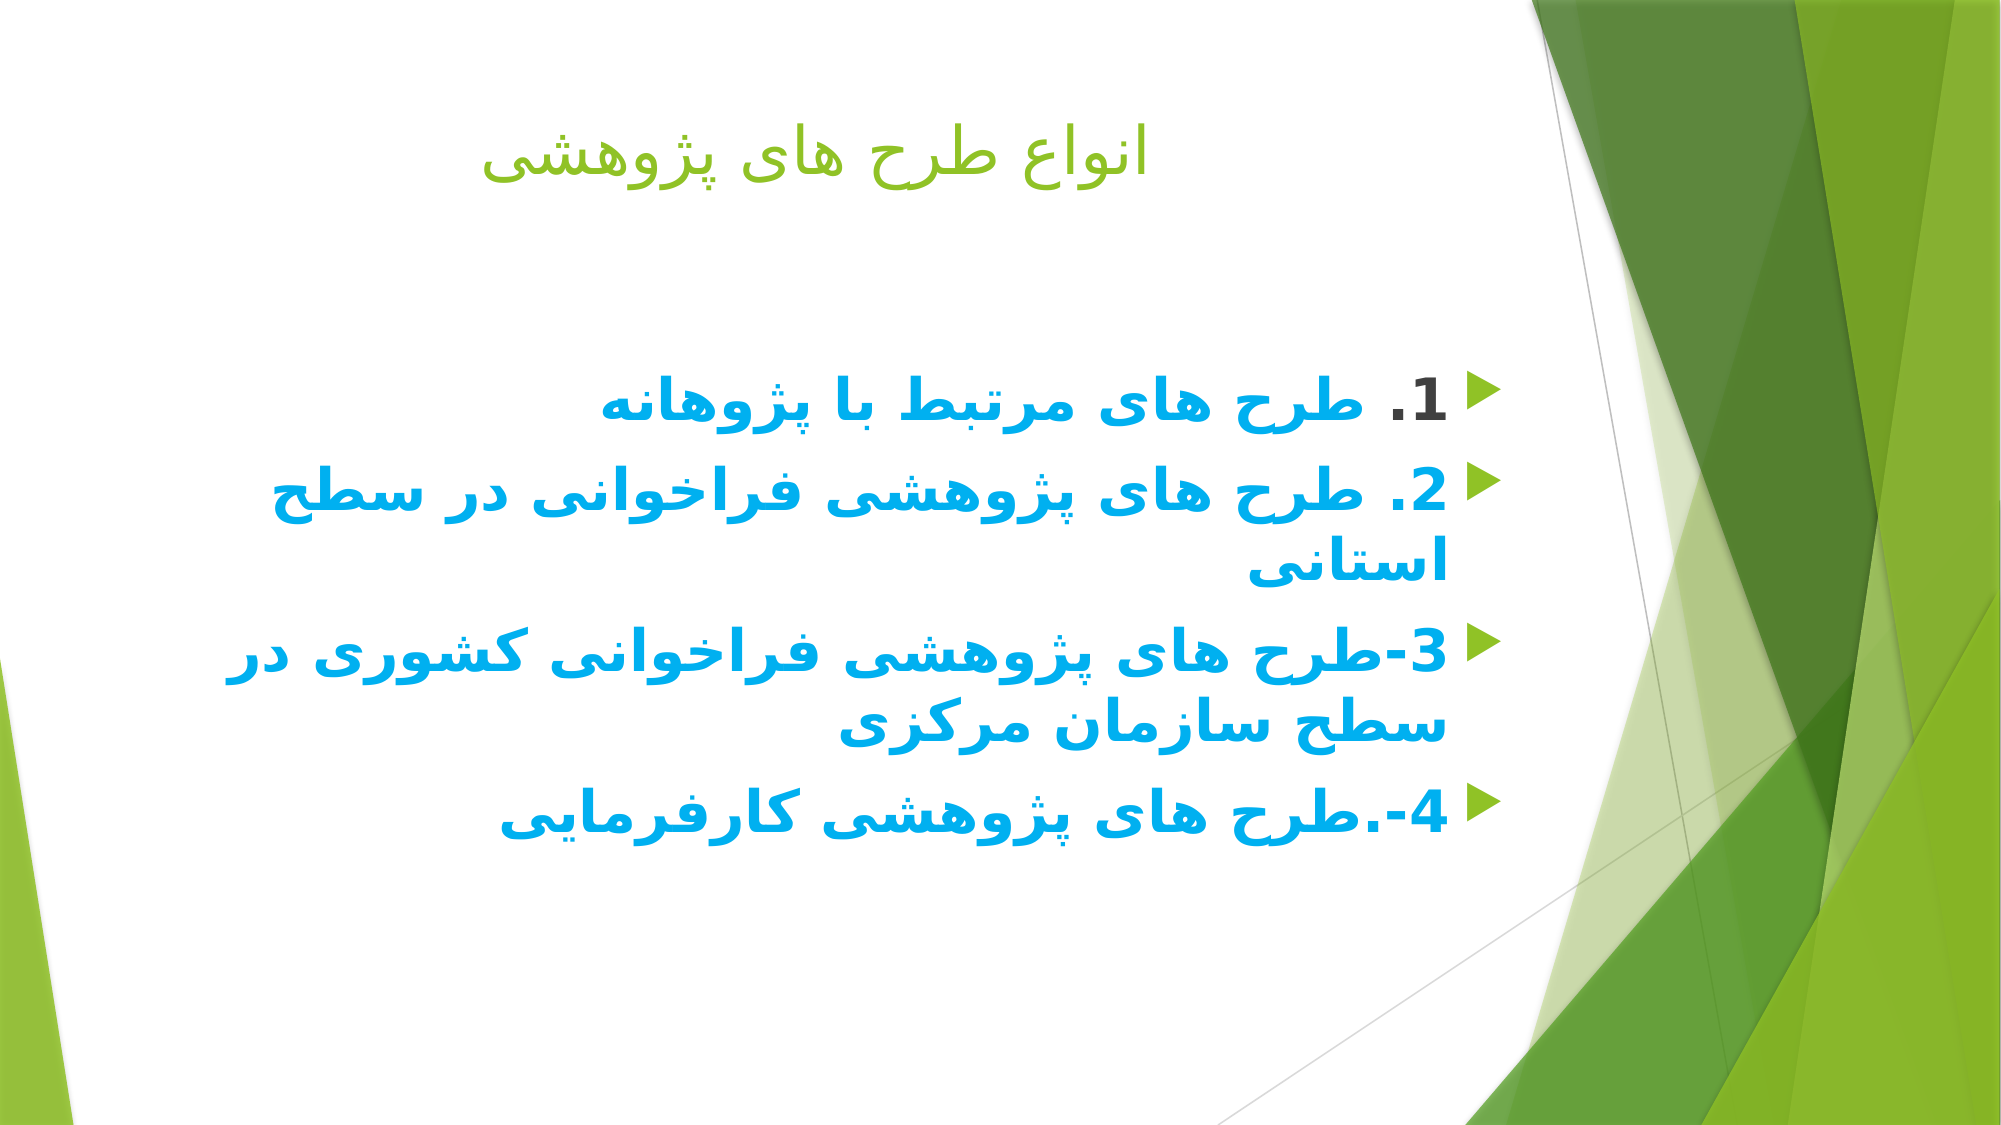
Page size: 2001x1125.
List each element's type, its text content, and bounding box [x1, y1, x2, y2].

title انواع طرح های پژوهشی [111, 99, 1522, 317]
list 1. طرح های مرتبط با پژوهانه 2. طرح های پژوهشی فراخوانی در سطح استانی 3-طرح های پژوهشی فراخوانی کشوری در سطح سازمان مرکزی 4-.طرح های پژوهشی کارفرمایی [111, 354, 1522, 992]
